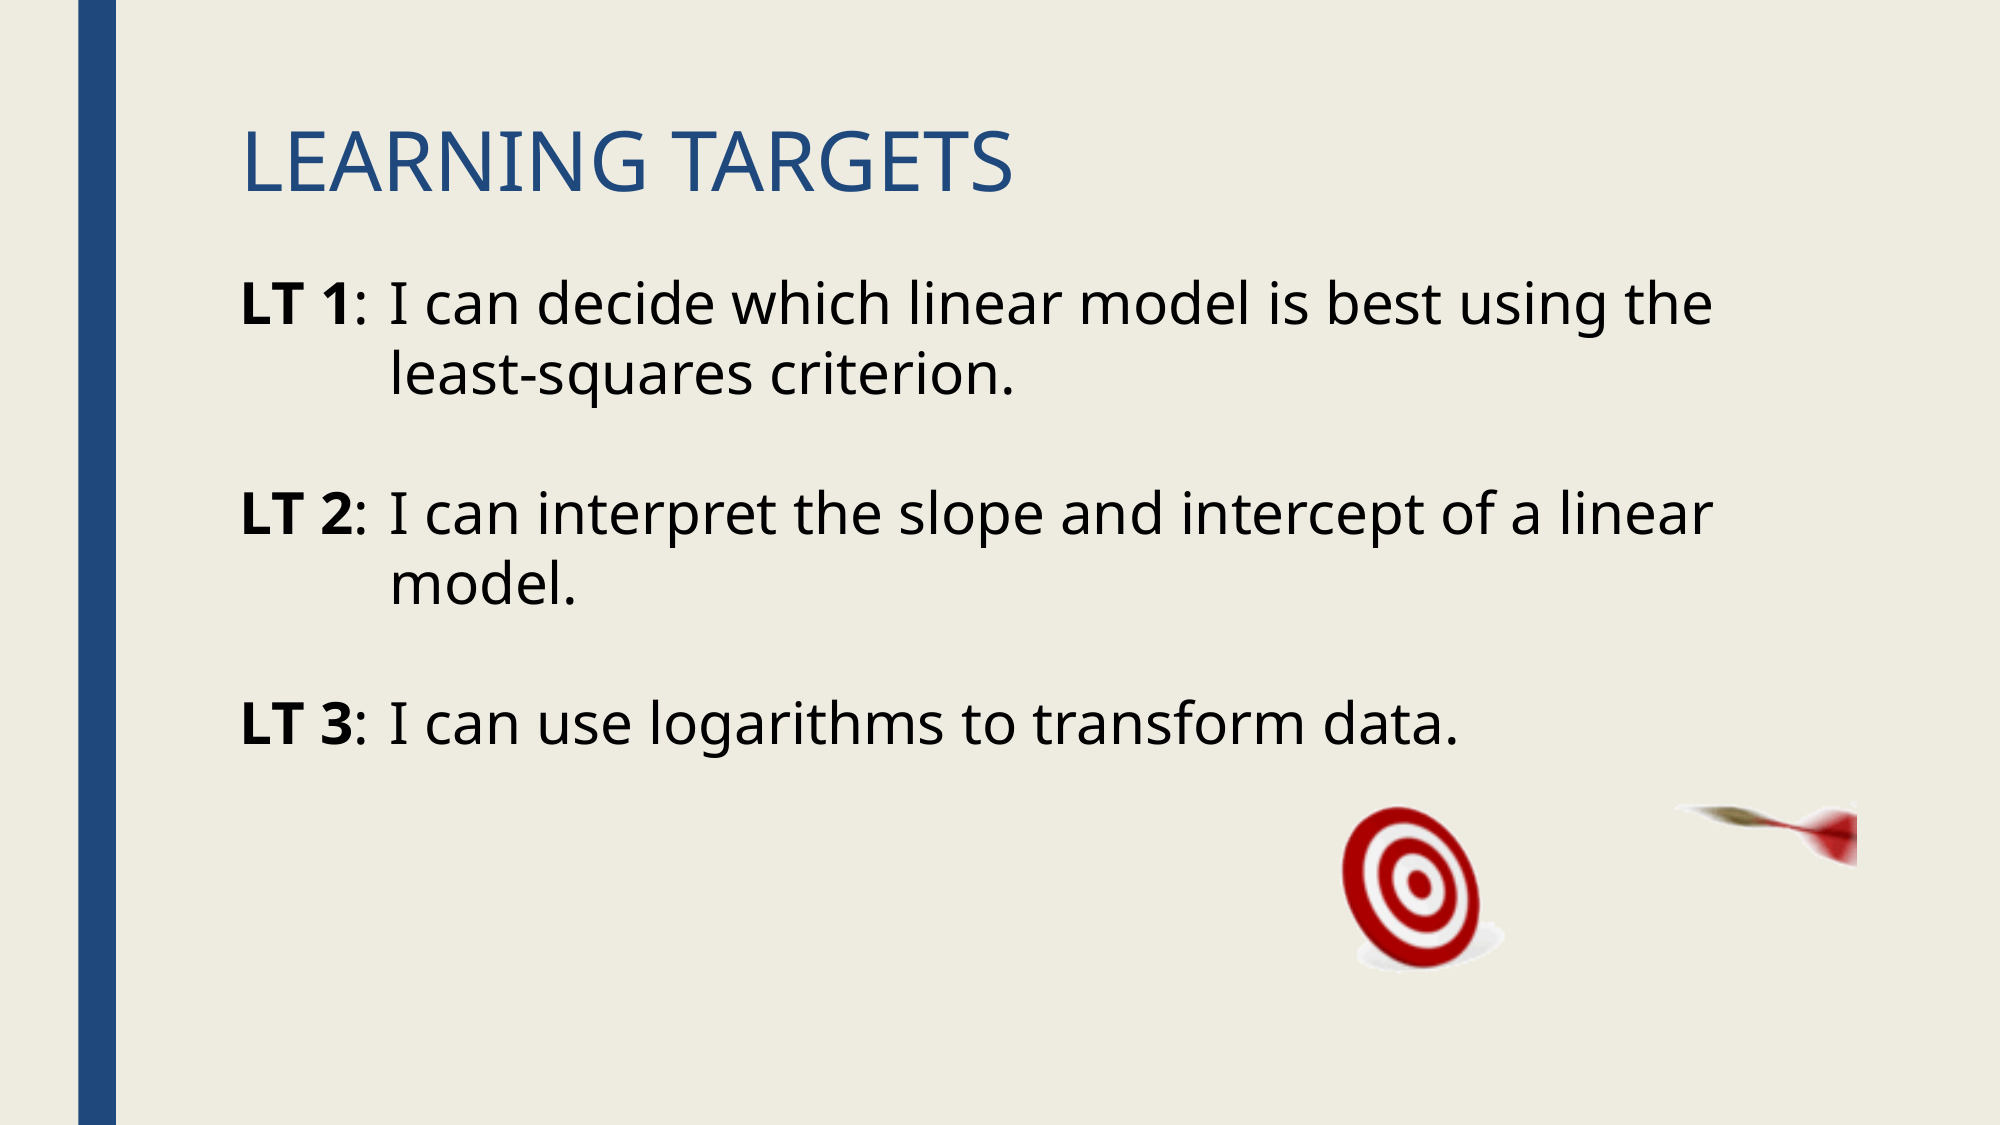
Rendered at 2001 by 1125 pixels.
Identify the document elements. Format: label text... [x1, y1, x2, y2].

text_box LT 1: I can decide which linear model is best using the least-squares criterion. LT 2: I can interpret the slope and intercept of a linear model. LT 3: I can use logarithms to transform data. [225, 258, 1775, 764]
picture [1319, 600, 1857, 1013]
title LEARNING TARGETS [225, 112, 1800, 357]
